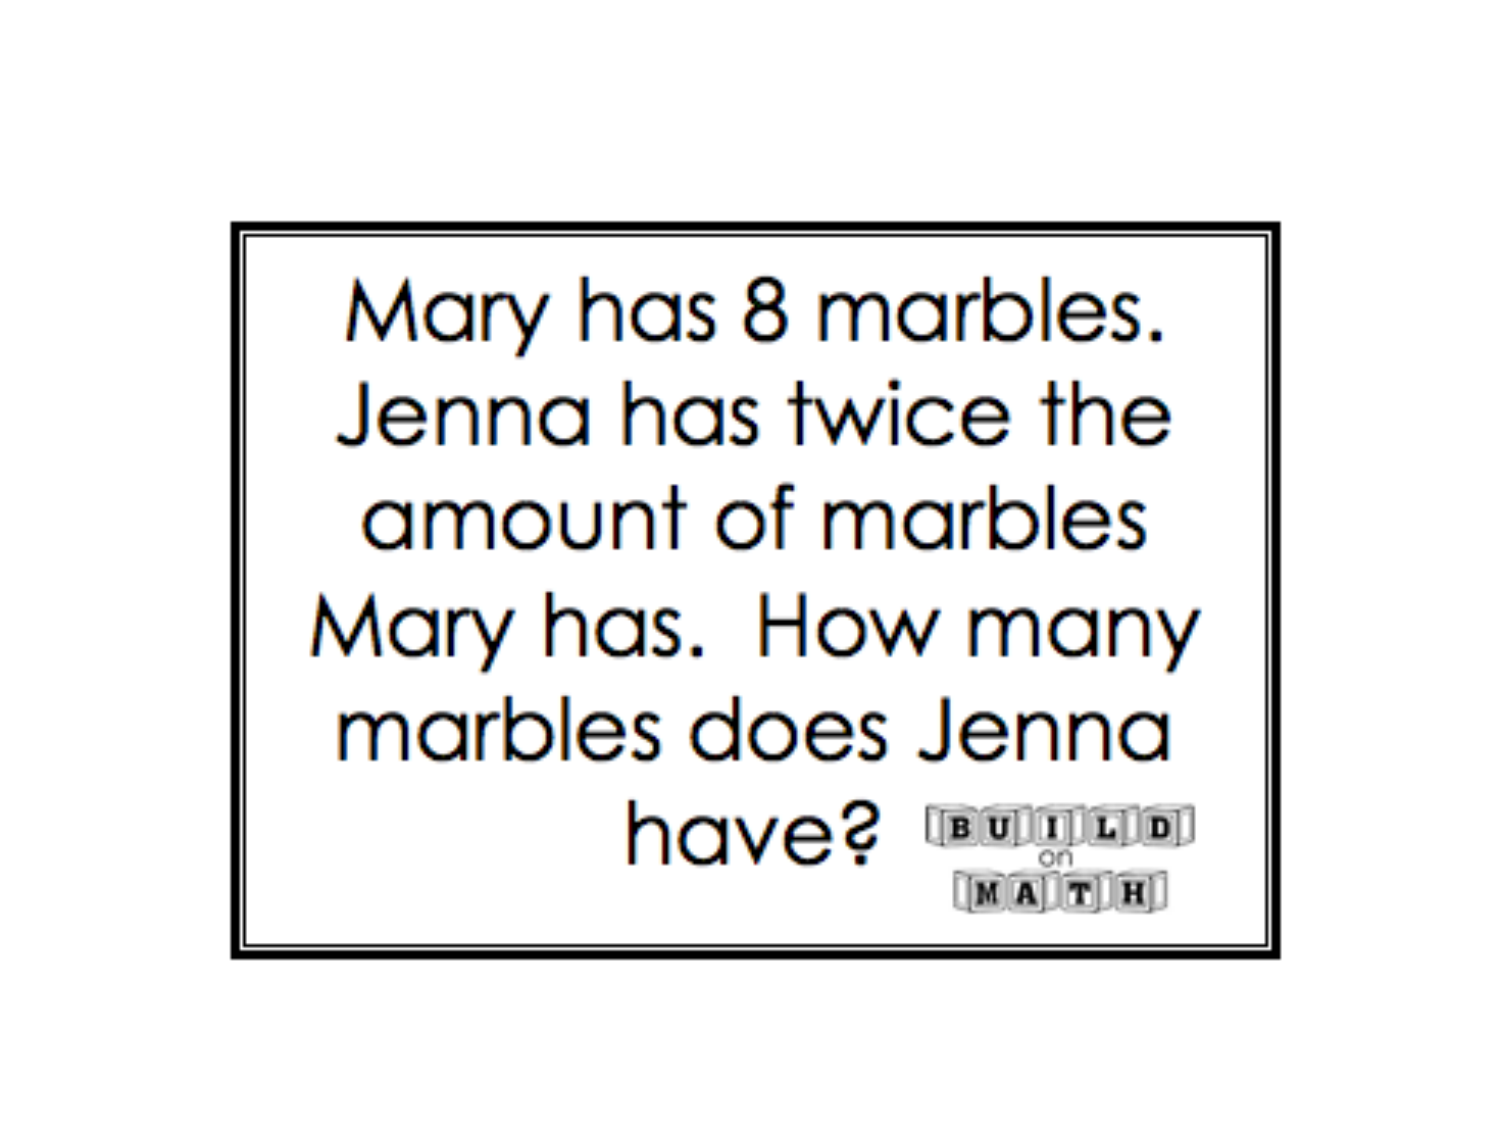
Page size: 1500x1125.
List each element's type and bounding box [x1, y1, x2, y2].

picture [198, 191, 1301, 985]
